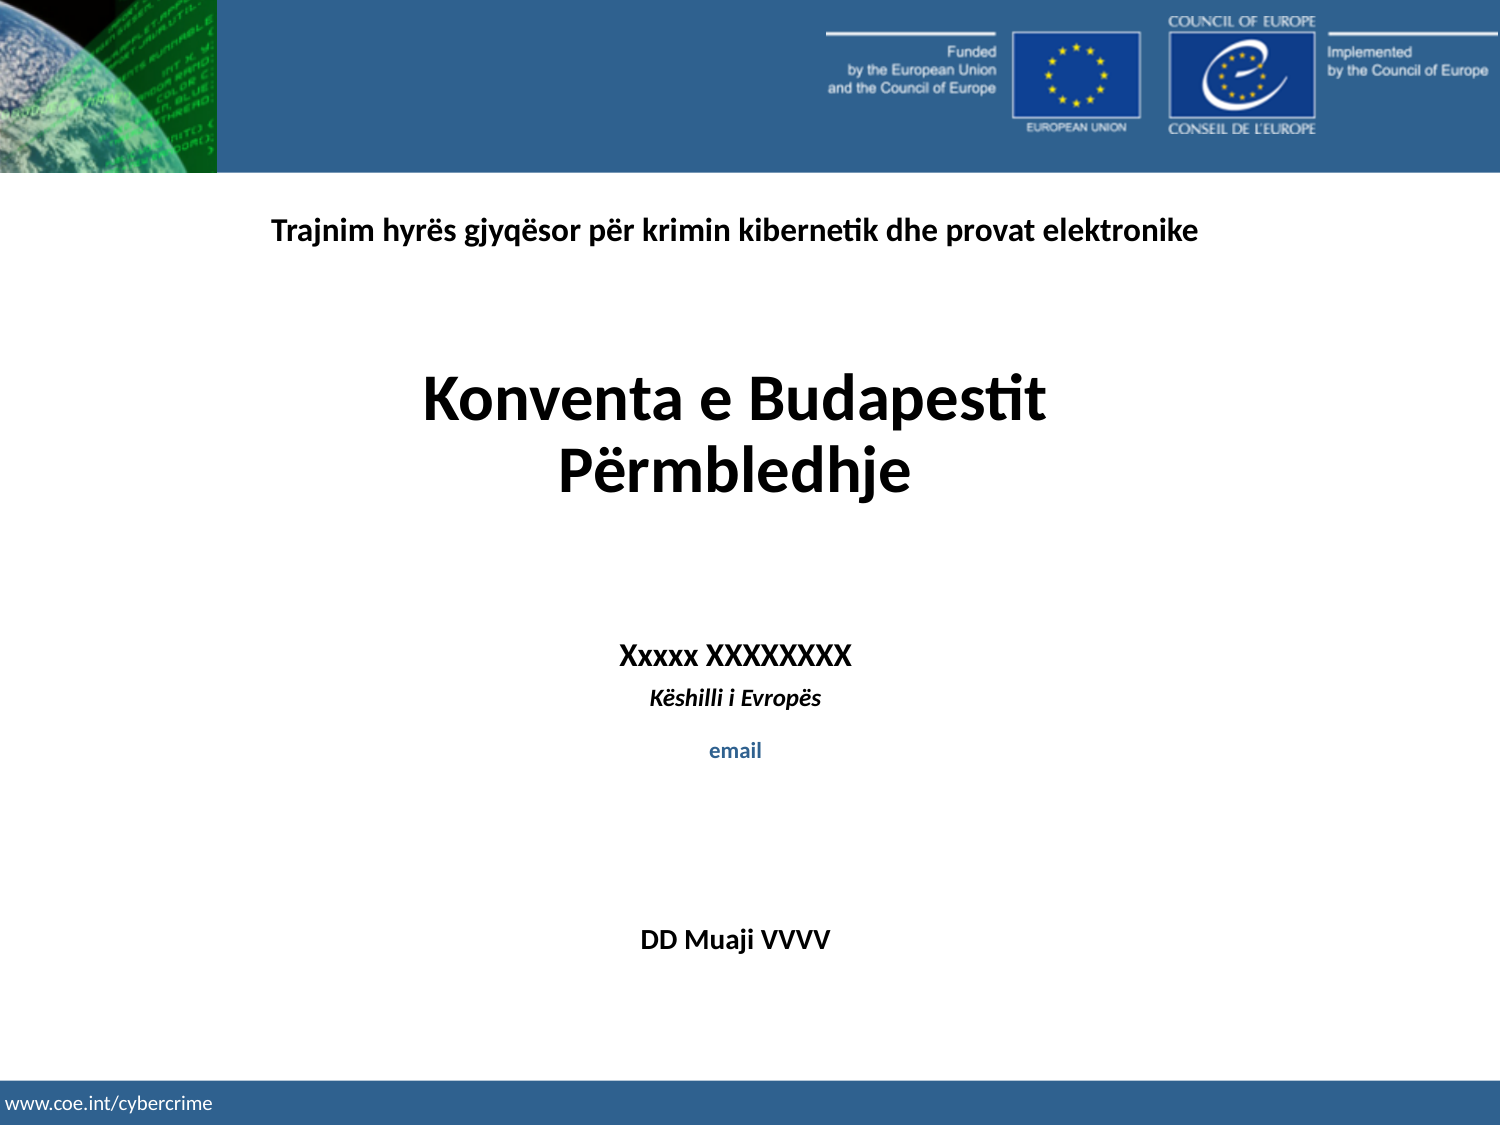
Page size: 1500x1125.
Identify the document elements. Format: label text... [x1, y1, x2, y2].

list Konventa e Budapestit Përmbledhje Xxxxx XXXXXXXX Këshilli i Evropës email [73, 355, 1398, 794]
picture [0, 0, 217, 173]
list Trajnim hyrës gjyqësor për krimin kibernetik dhe provat elektronike [73, 205, 1398, 291]
picture [826, 16, 1498, 134]
list DD Muaji VVVV [73, 916, 1398, 1017]
